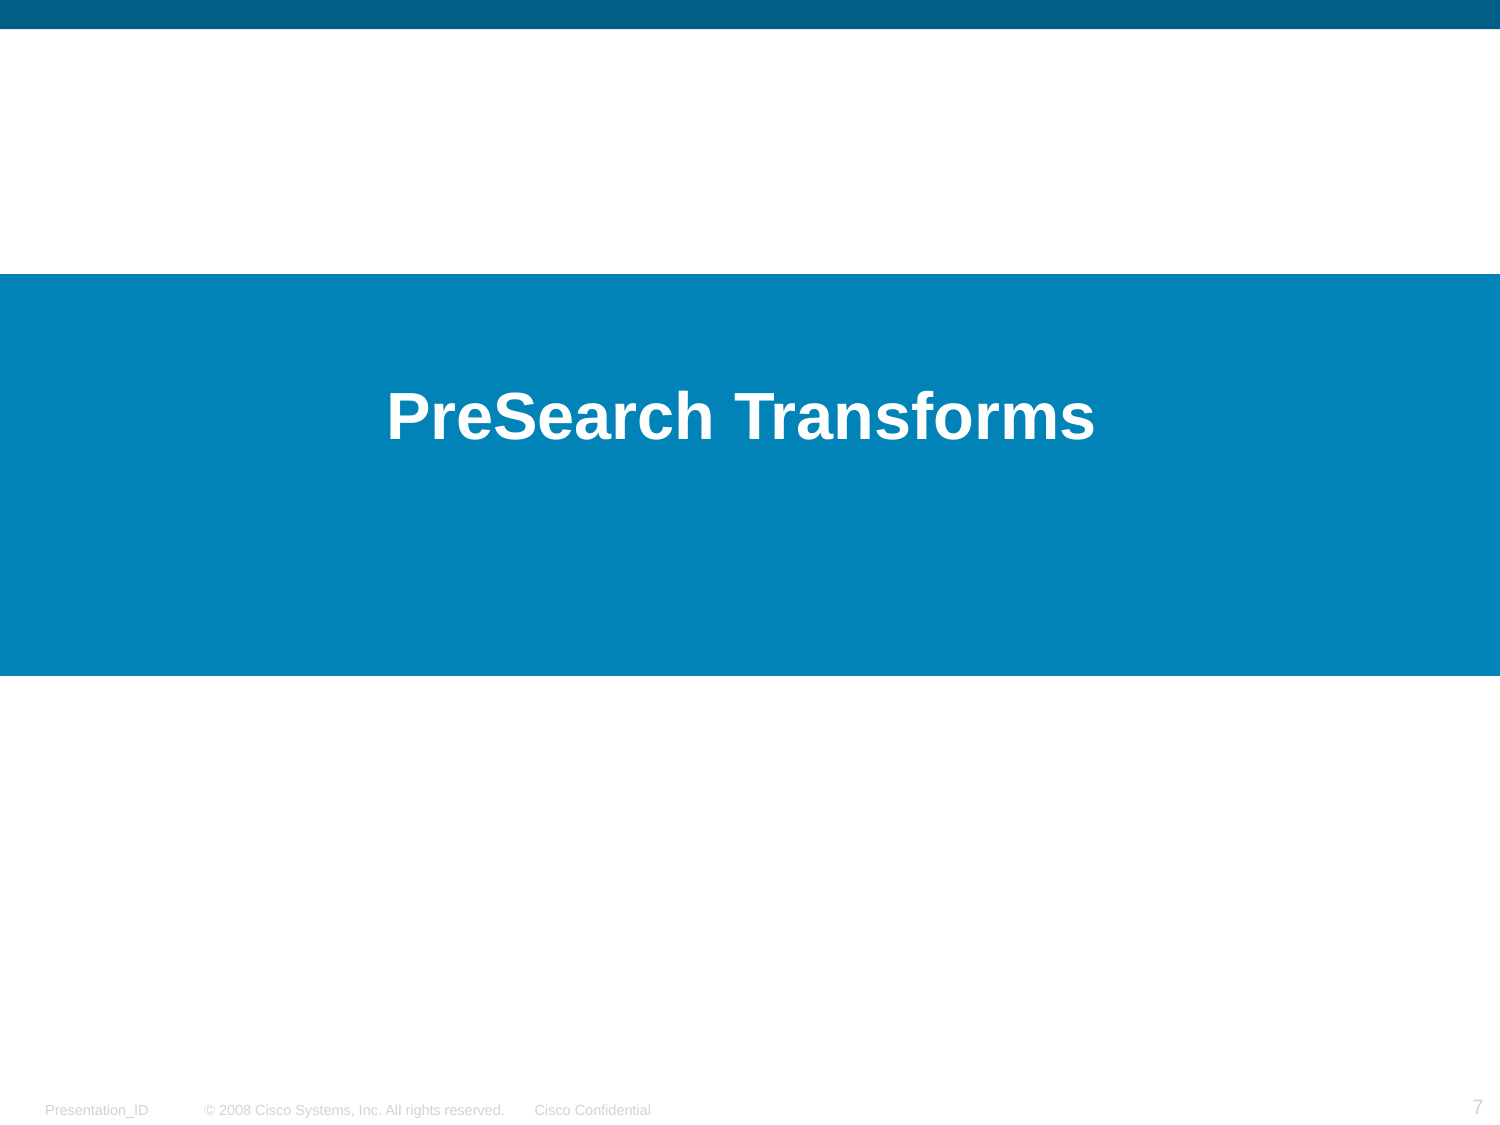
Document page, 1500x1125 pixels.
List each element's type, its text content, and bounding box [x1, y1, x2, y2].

text_box PreSearch Transforms [371, 374, 1113, 462]
text_box [0, 275, 1500, 675]
